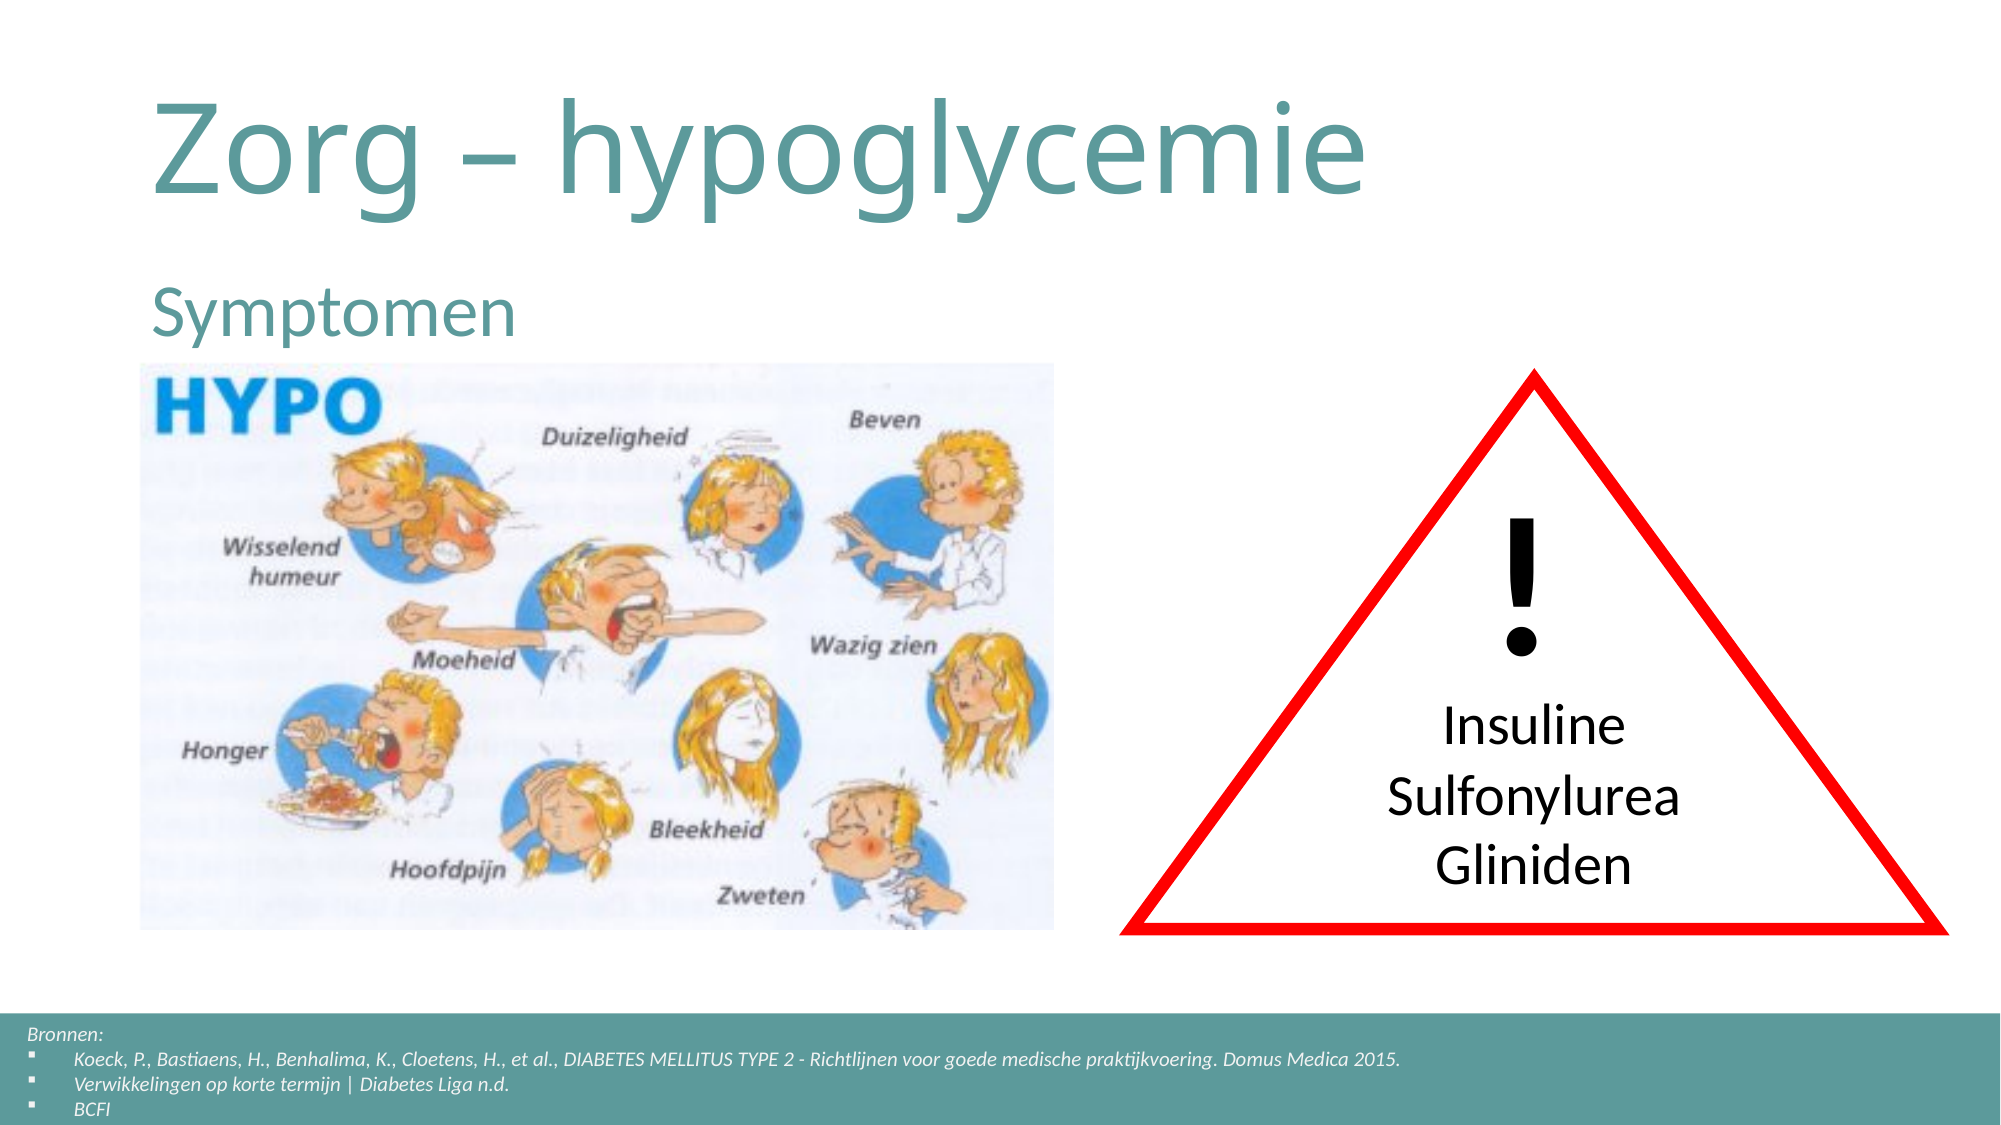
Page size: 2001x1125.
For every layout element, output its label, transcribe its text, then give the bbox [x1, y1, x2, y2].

text_box Bronnen: Koeck, P., Bastiaens, H., Benhalima, K., Cloetens, H., et al., DIABETES MELLITUS TYPE 2 - Richtlijnen voor goede medische praktijkvoering. Domus Medica 2015. Verwikkelingen op korte termijn | Diabetes Liga n.d. BCFI [12, 1012, 2000, 1125]
text_box ! [1474, 448, 1594, 703]
text_box Insuline Sulfonylurea Gliniden [1129, 458, 1940, 931]
text_box Insuline Sulfonylurea Gliniden [1482, 376, 1587, 448]
title Zorg – hypoglycemie [136, 22, 1862, 229]
picture [136, 359, 1054, 930]
text_box Symptomen [136, 253, 829, 359]
